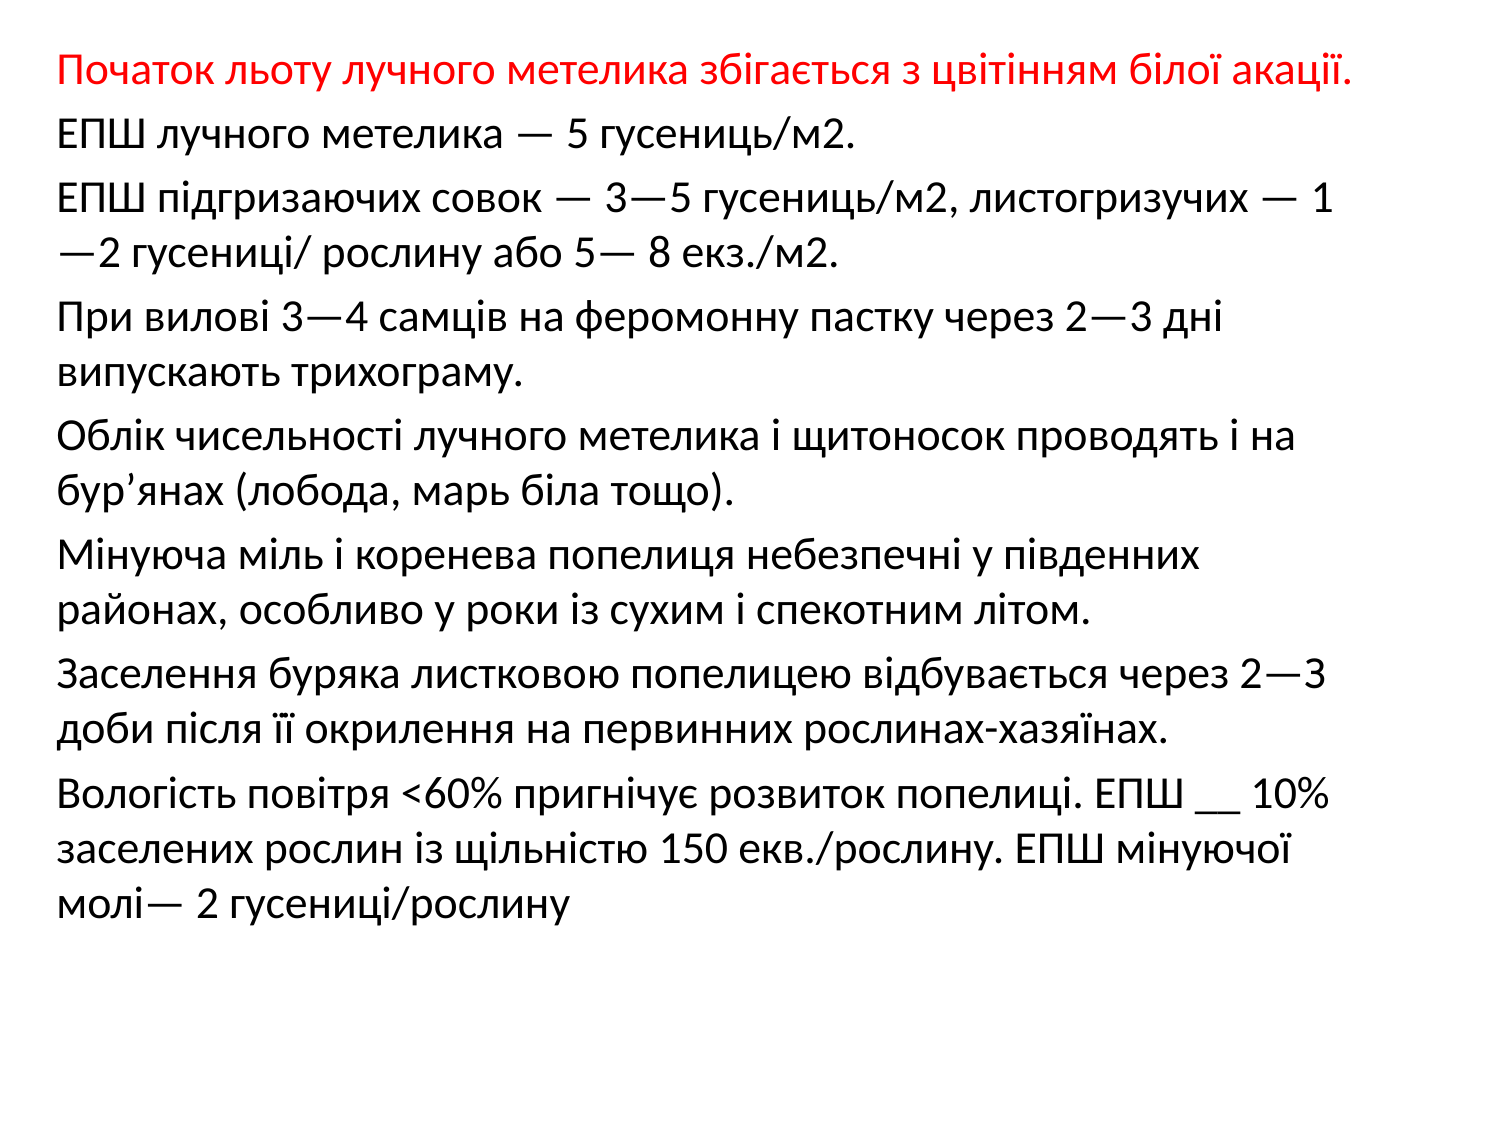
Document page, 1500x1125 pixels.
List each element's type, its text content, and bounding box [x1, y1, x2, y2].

list Початок льоту лучного метелика збігається з цвітінням білої акації. ЕПШ лучного метелика — 5 гусениць/м2. ЕПШ підгризаючих совок — 3—5 гусениць/м2, листогризучих — 1—2 гусениці/ рослину або 5— 8 екз./м2. При вилові 3—4 самців на феромонну пастку через 2—3 дні випускають трихограму. Облік чисельності лучного метелика і щитоносок проводять і на бур’янах (лобода, марь біла тощо). Мінуюча міль і коренева попелиця небезпечні у південних районах, особливо у роки із сухим і спекотним літом. Заселення буряка листковою попелицею відбувається через 2—З доби після її окрилення на первинних рослинах-хазяїнах. Вологість повітря <60% пригнічує розвиток попелиці. ЕПШ __ 10% заселених рослин із щільністю 150 екв./рослину. ЕПШ мінуючої молі— 2 гусениці/рослину [41, 30, 1392, 774]
